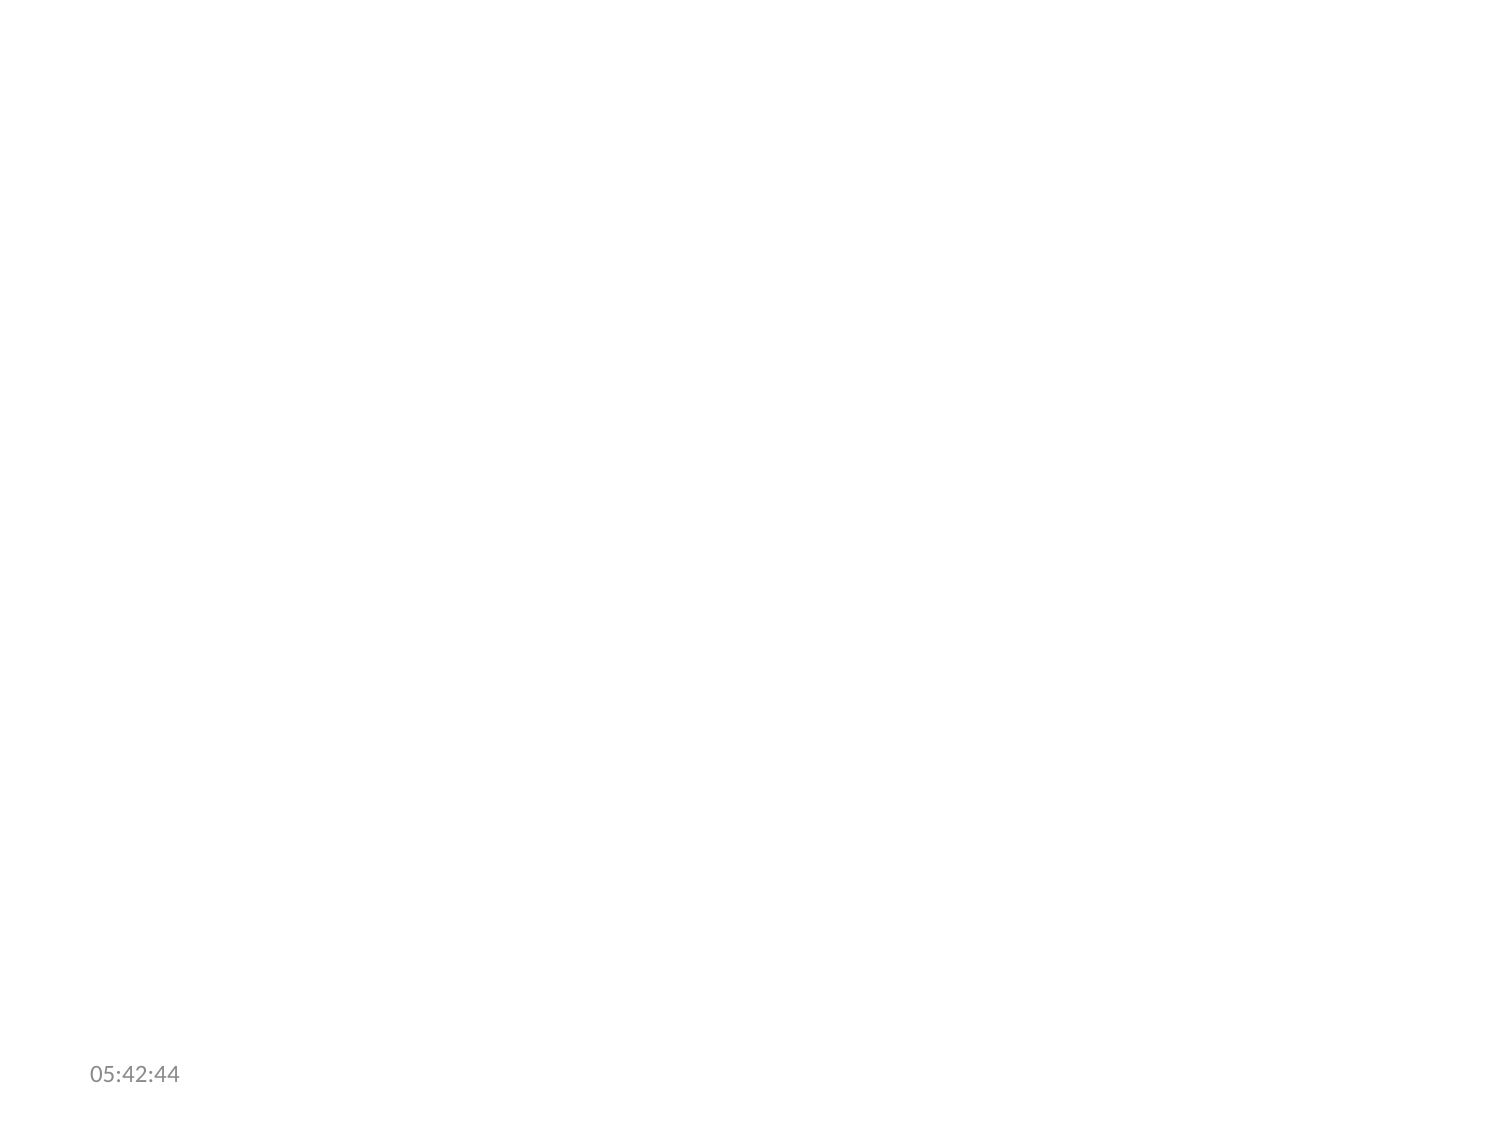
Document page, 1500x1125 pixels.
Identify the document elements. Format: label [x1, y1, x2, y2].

slide_number [75, 1042, 425, 1103]
